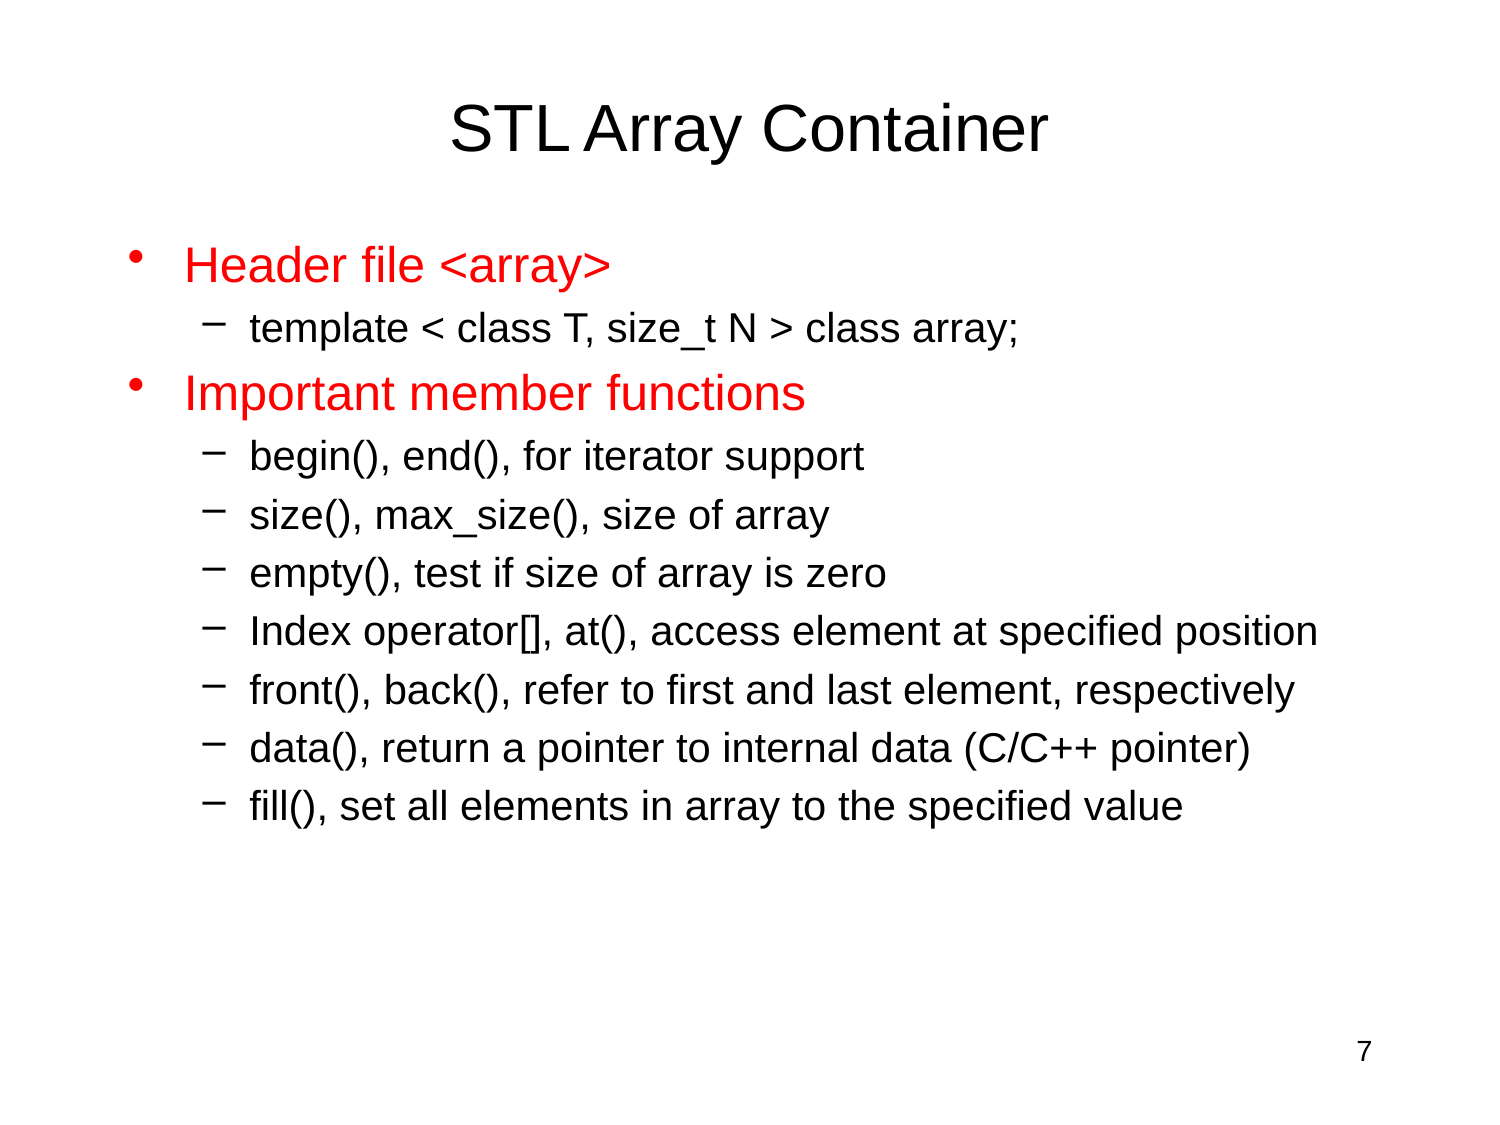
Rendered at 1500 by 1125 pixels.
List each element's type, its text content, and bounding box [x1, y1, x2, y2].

title STL Array Container [112, 62, 1388, 188]
list Header file <array> template < class T, size_t N > class array; Important member functions begin(), end(), for iterator support size(), max_size(), size of array empty(), test if size of array is zero Index operator[], at(), access element at specified position front(), back(), refer to first and last element, respectively data(), return a pointer to internal data (C/C++ pointer) fill(), set all elements in array to the specified value [112, 224, 1388, 1001]
slide_number 7 [1074, 1024, 1388, 1101]
